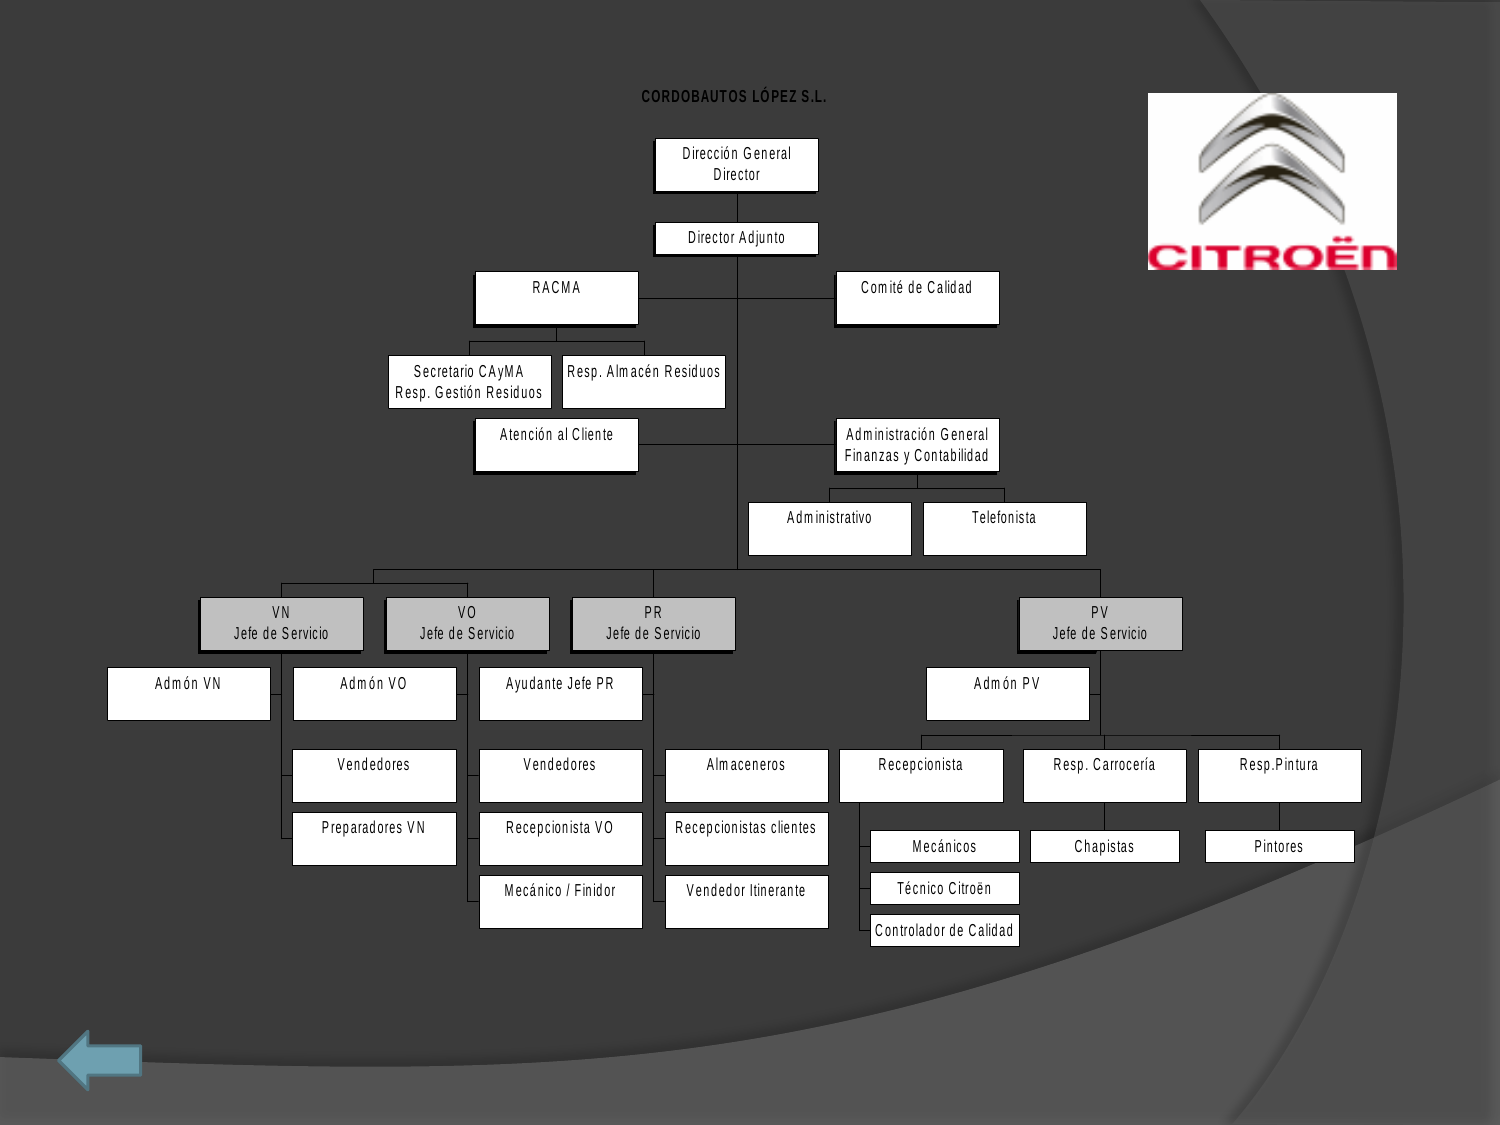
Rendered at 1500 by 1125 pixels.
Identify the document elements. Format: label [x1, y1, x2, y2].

text_box [57, 1029, 143, 1092]
picture [1148, 93, 1398, 270]
text_box [105, 81, 1364, 950]
